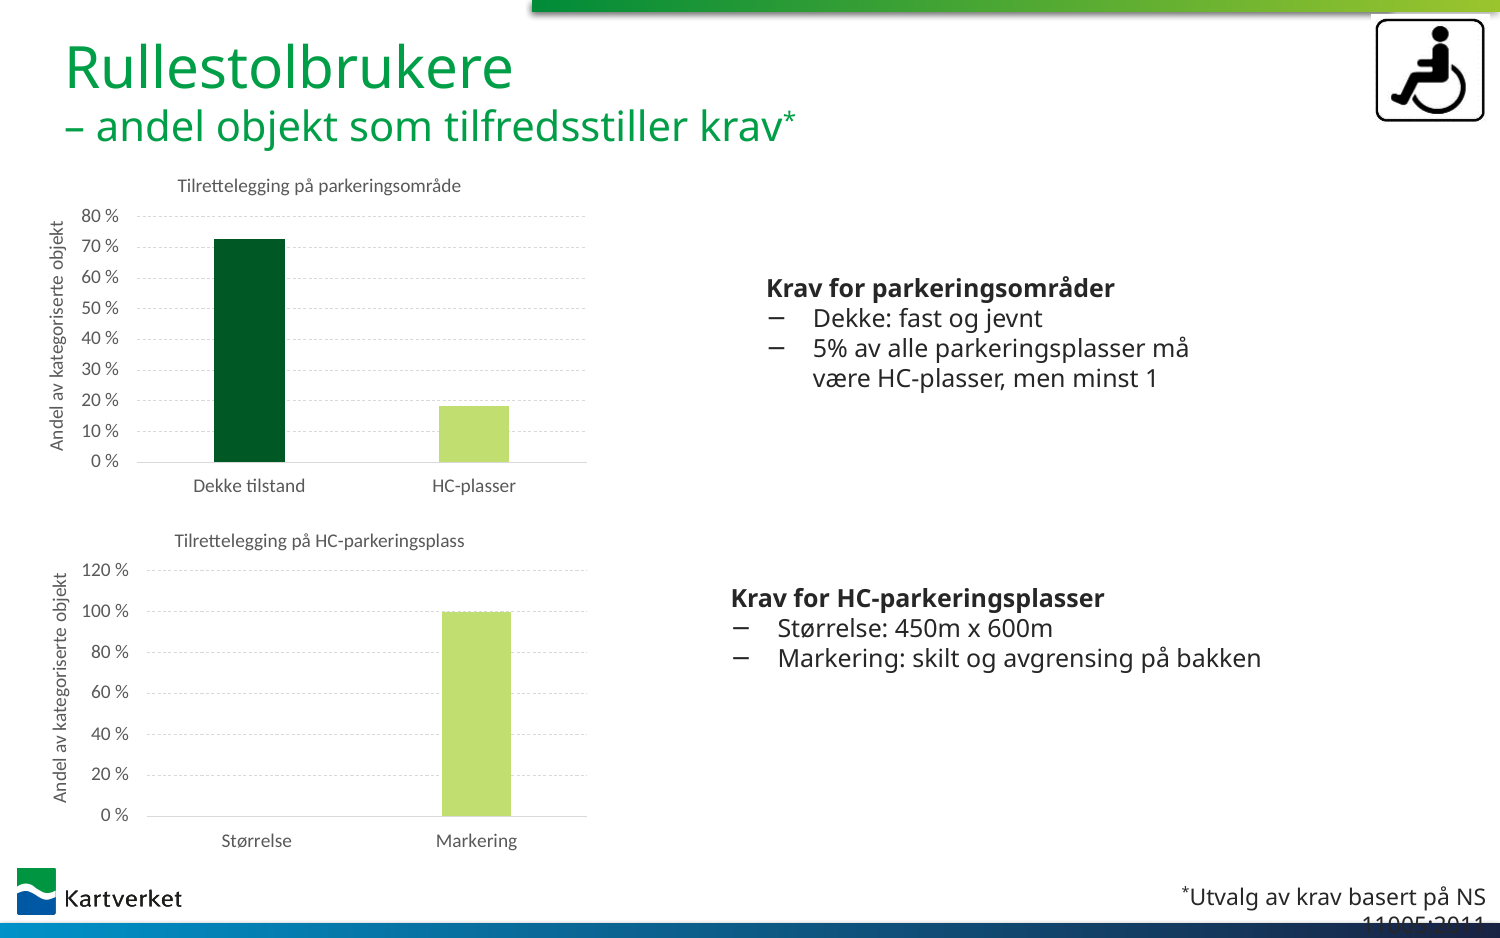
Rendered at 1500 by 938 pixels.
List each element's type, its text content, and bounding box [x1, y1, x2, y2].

text_box Krav for HC-parkeringsplasser Størrelse: 450m x 600m Markering: skilt og avgrensing på bakken [715, 574, 1278, 680]
text_box *Utvalg av krav basert på NS 11005:2011 [1068, 873, 1500, 938]
picture [41, 166, 598, 505]
text_box Rullestolbrukere – andel objekt som tilfredsstiller krav* [49, 23, 1431, 158]
text_box Krav for parkeringsområder Dekke: fast og jevnt 5% av alle parkeringsplasser må være HC-plasser, men minst 1 [751, 264, 1232, 400]
picture [41, 520, 598, 859]
picture [1371, 13, 1491, 127]
